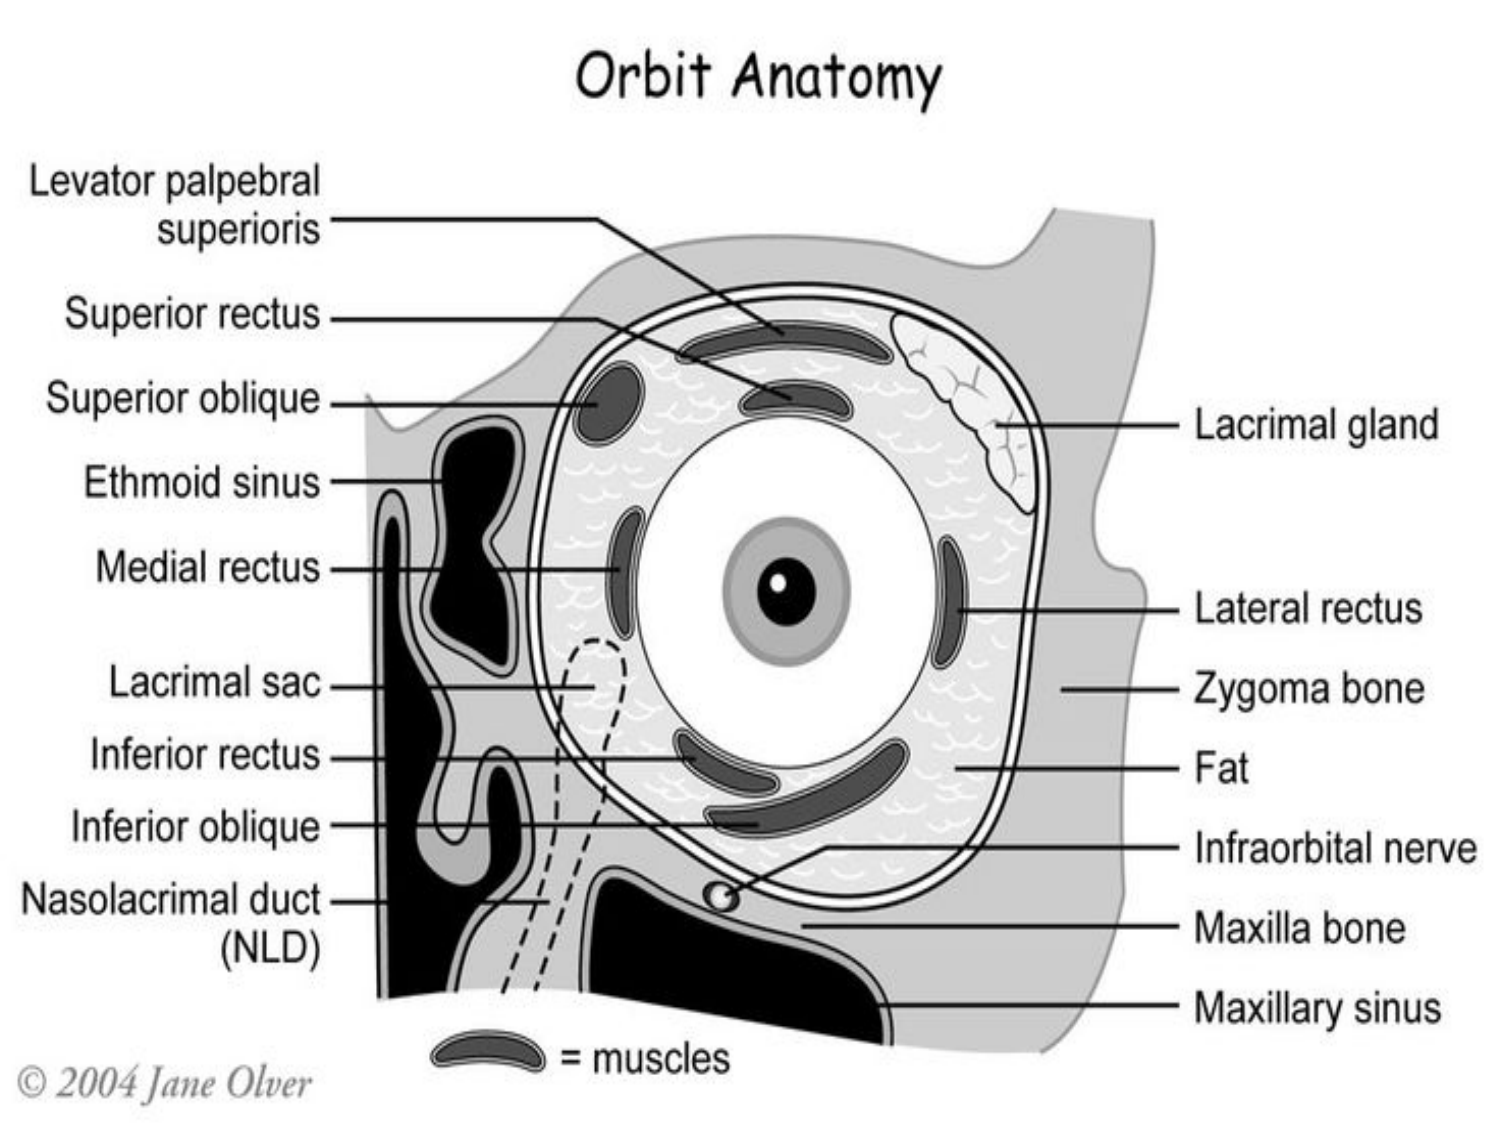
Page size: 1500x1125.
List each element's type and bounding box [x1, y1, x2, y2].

list [0, 0, 1500, 1125]
